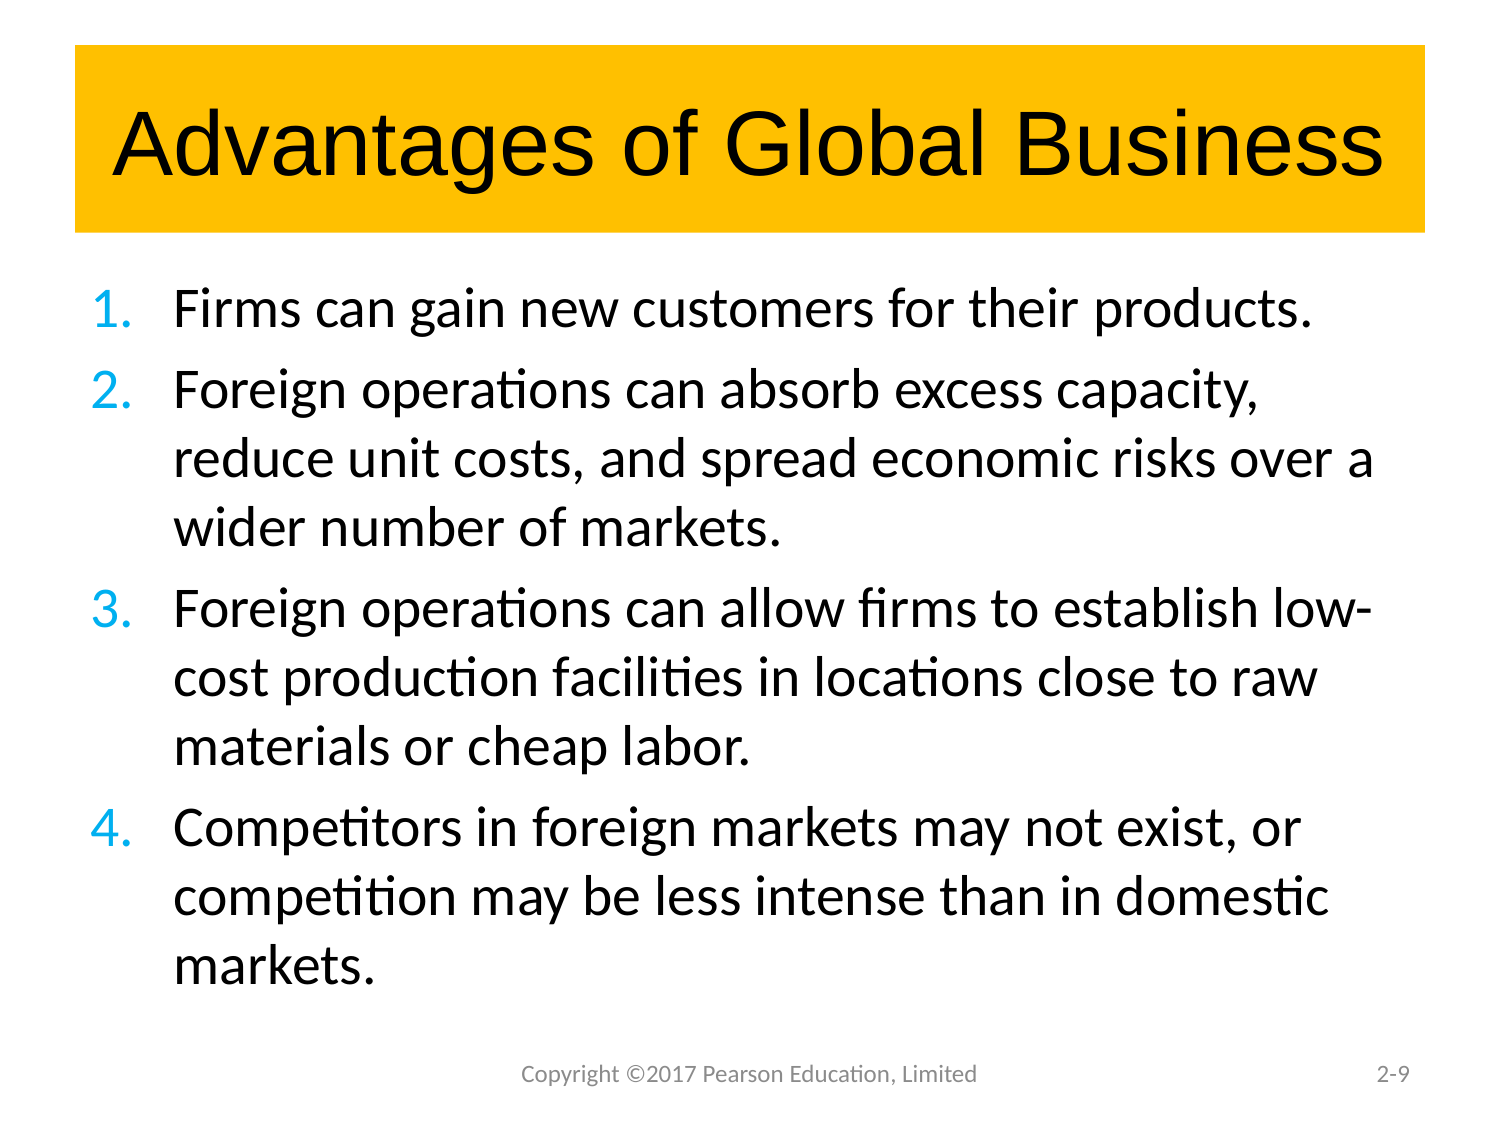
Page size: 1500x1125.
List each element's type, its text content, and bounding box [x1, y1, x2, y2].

slide_number 2-9 [1074, 1042, 1425, 1103]
list Firms can gain new customers for their products. Foreign operations can absorb excess capacity, reduce unit costs, and spread economic risks over a wider number of markets. Foreign operations can allow firms to establish low-cost production facilities in locations close to raw materials or cheap labor. Competitors in foreign markets may not exist, or competition may be less intense than in domestic markets. [75, 262, 1425, 1005]
footer Copyright ©2017 Pearson Education, Limited [500, 1042, 1000, 1103]
title Advantages of Global Business [75, 45, 1425, 233]
